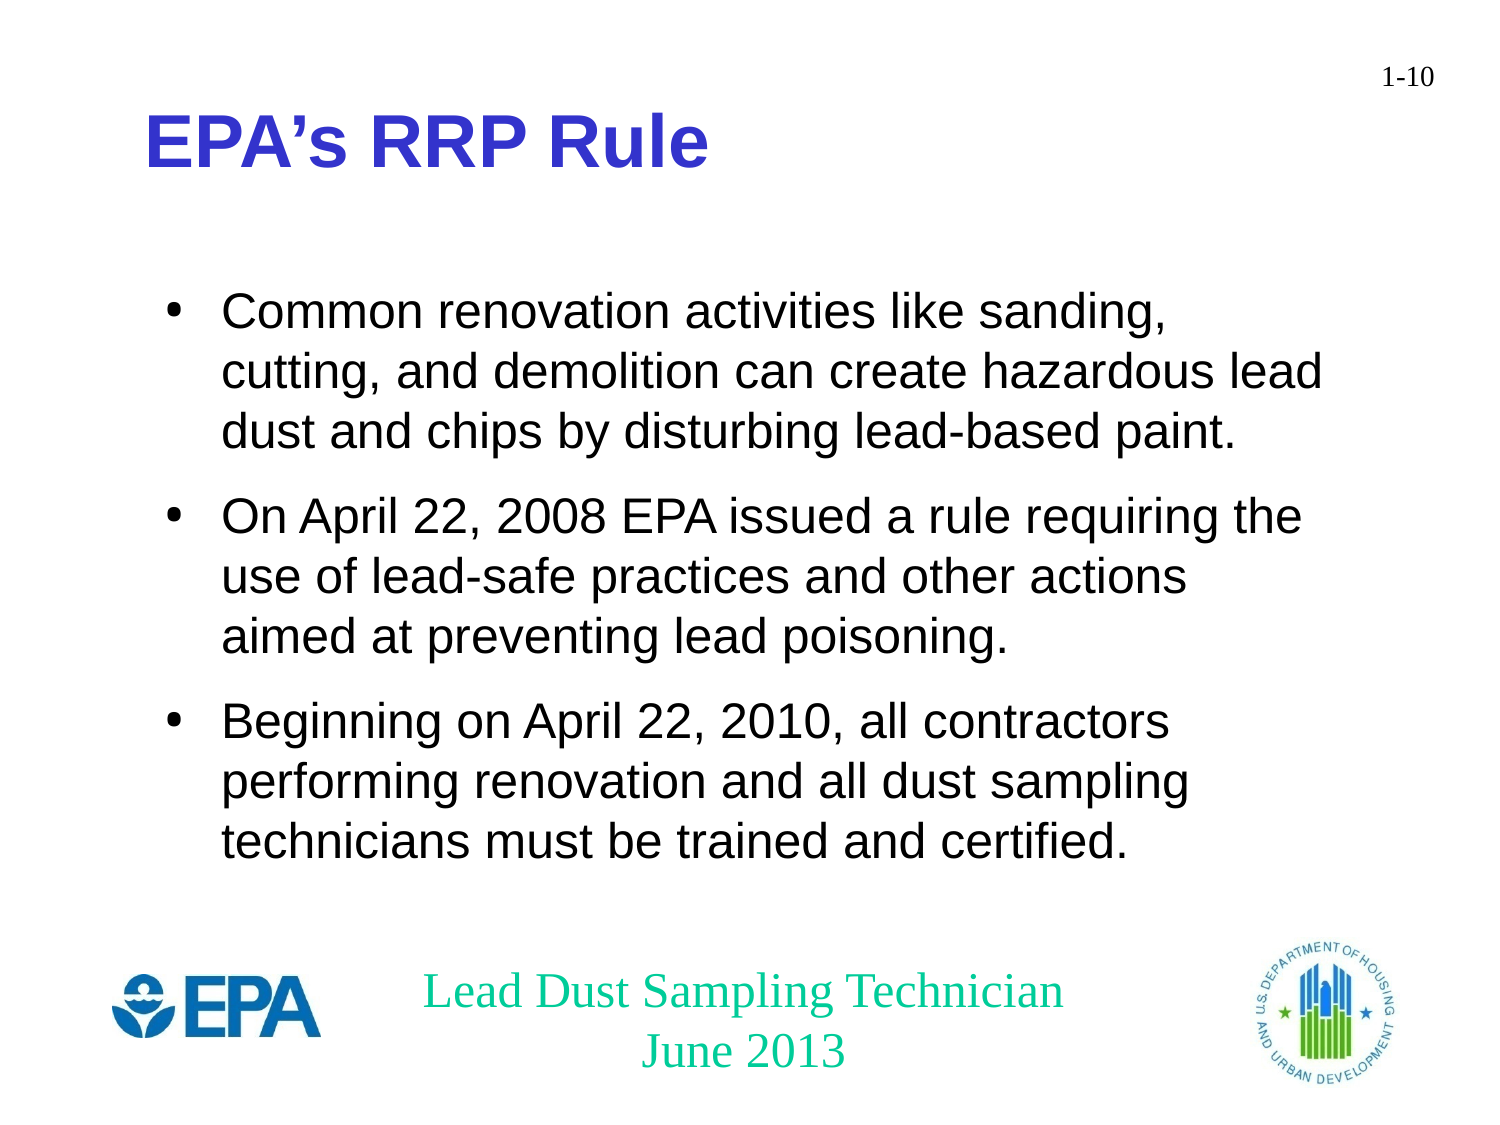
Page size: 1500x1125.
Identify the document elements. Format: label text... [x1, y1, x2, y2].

picture [1250, 937, 1400, 1088]
picture [112, 974, 321, 1038]
text_box Common renovation activities like sanding, cutting, and demolition can create hazardous lead dust and chips by disturbing lead-based paint. On April 22, 2008 EPA issued a rule requiring the use of lead-safe practices and other actions aimed at preventing lead poisoning. Beginning on April 22, 2010, all contractors performing renovation and all dust sampling technicians must be trained and certified. [150, 270, 1348, 882]
title EPA’s RRP Rule [129, 45, 1127, 230]
